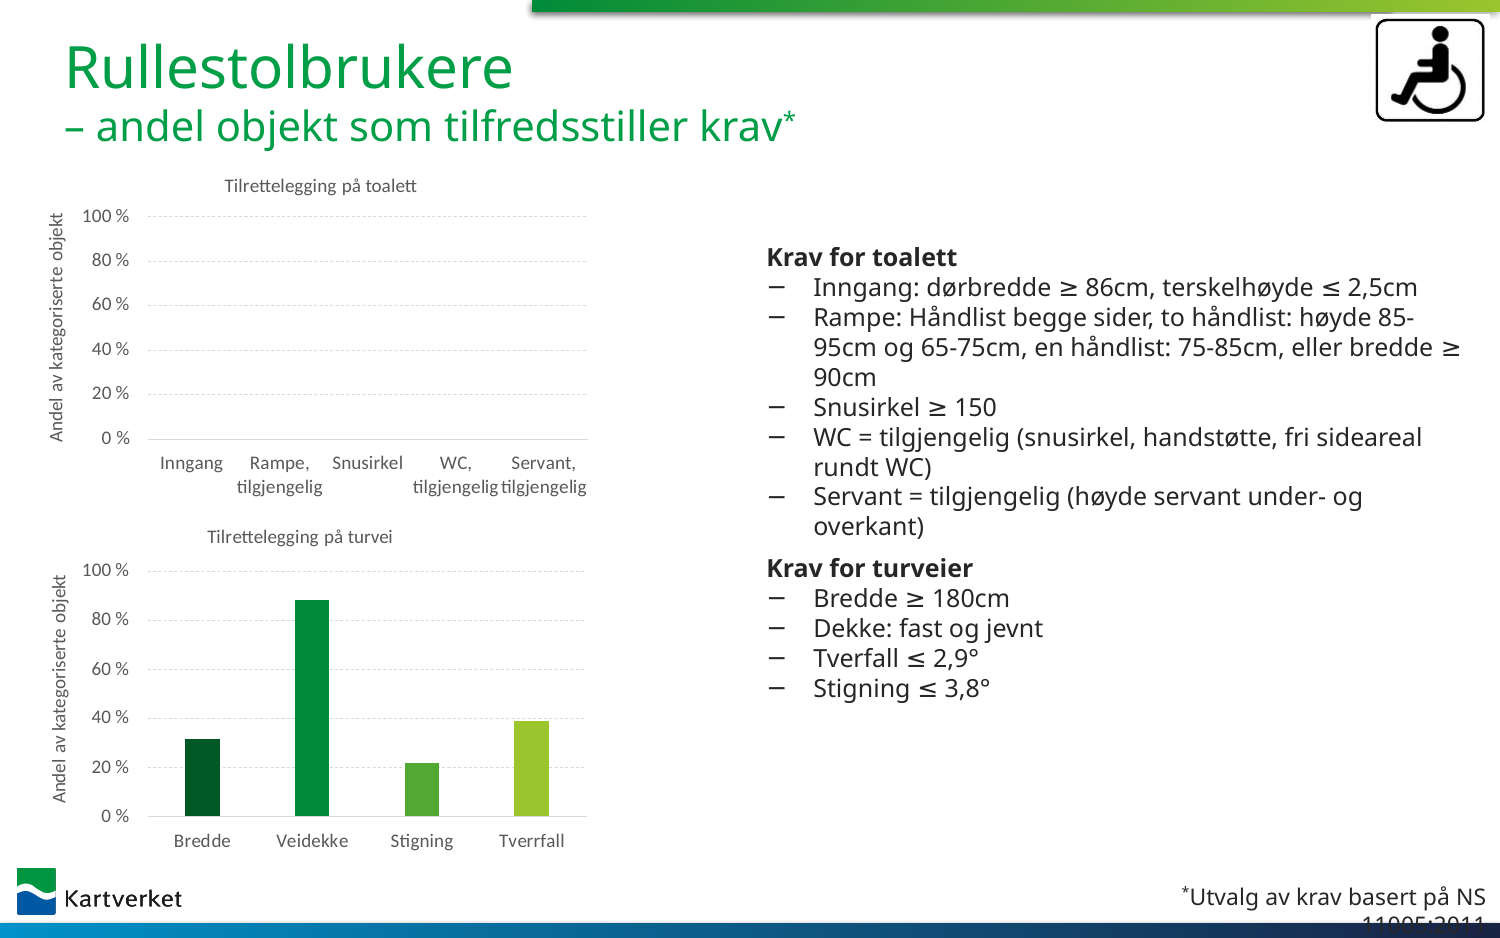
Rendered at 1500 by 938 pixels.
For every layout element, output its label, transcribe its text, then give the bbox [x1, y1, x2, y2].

picture [1371, 13, 1491, 127]
picture [41, 520, 598, 859]
text_box *Utvalg av krav basert på NS 11005:2011 [1068, 873, 1500, 938]
text_box Krav for toalett Inngang: dørbredde ≥ 86cm, terskelhøyde ≤ 2,5cm Rampe: Håndlist begge sider, to håndlist: høyde 85-95cm og 65-75cm, en håndlist: 75-85cm, eller bredde ≥ 90cm Snusirkel ≥ 150 WC = tilgjengelig (snusirkel, handstøtte, fri sideareal rundt WC) Servant = tilgjengelig (høyde servant under- og overkant) [751, 234, 1483, 545]
text_box Rullestolbrukere – andel objekt som tilfredsstiller krav* [49, 14, 1431, 158]
picture [41, 166, 599, 505]
text_box Krav for turveier Bredde ≥ 180cm Dekke: fast og jevnt Tverfall ≤ 2,9° Stigning ≤ 3,8° [751, 545, 1483, 710]
